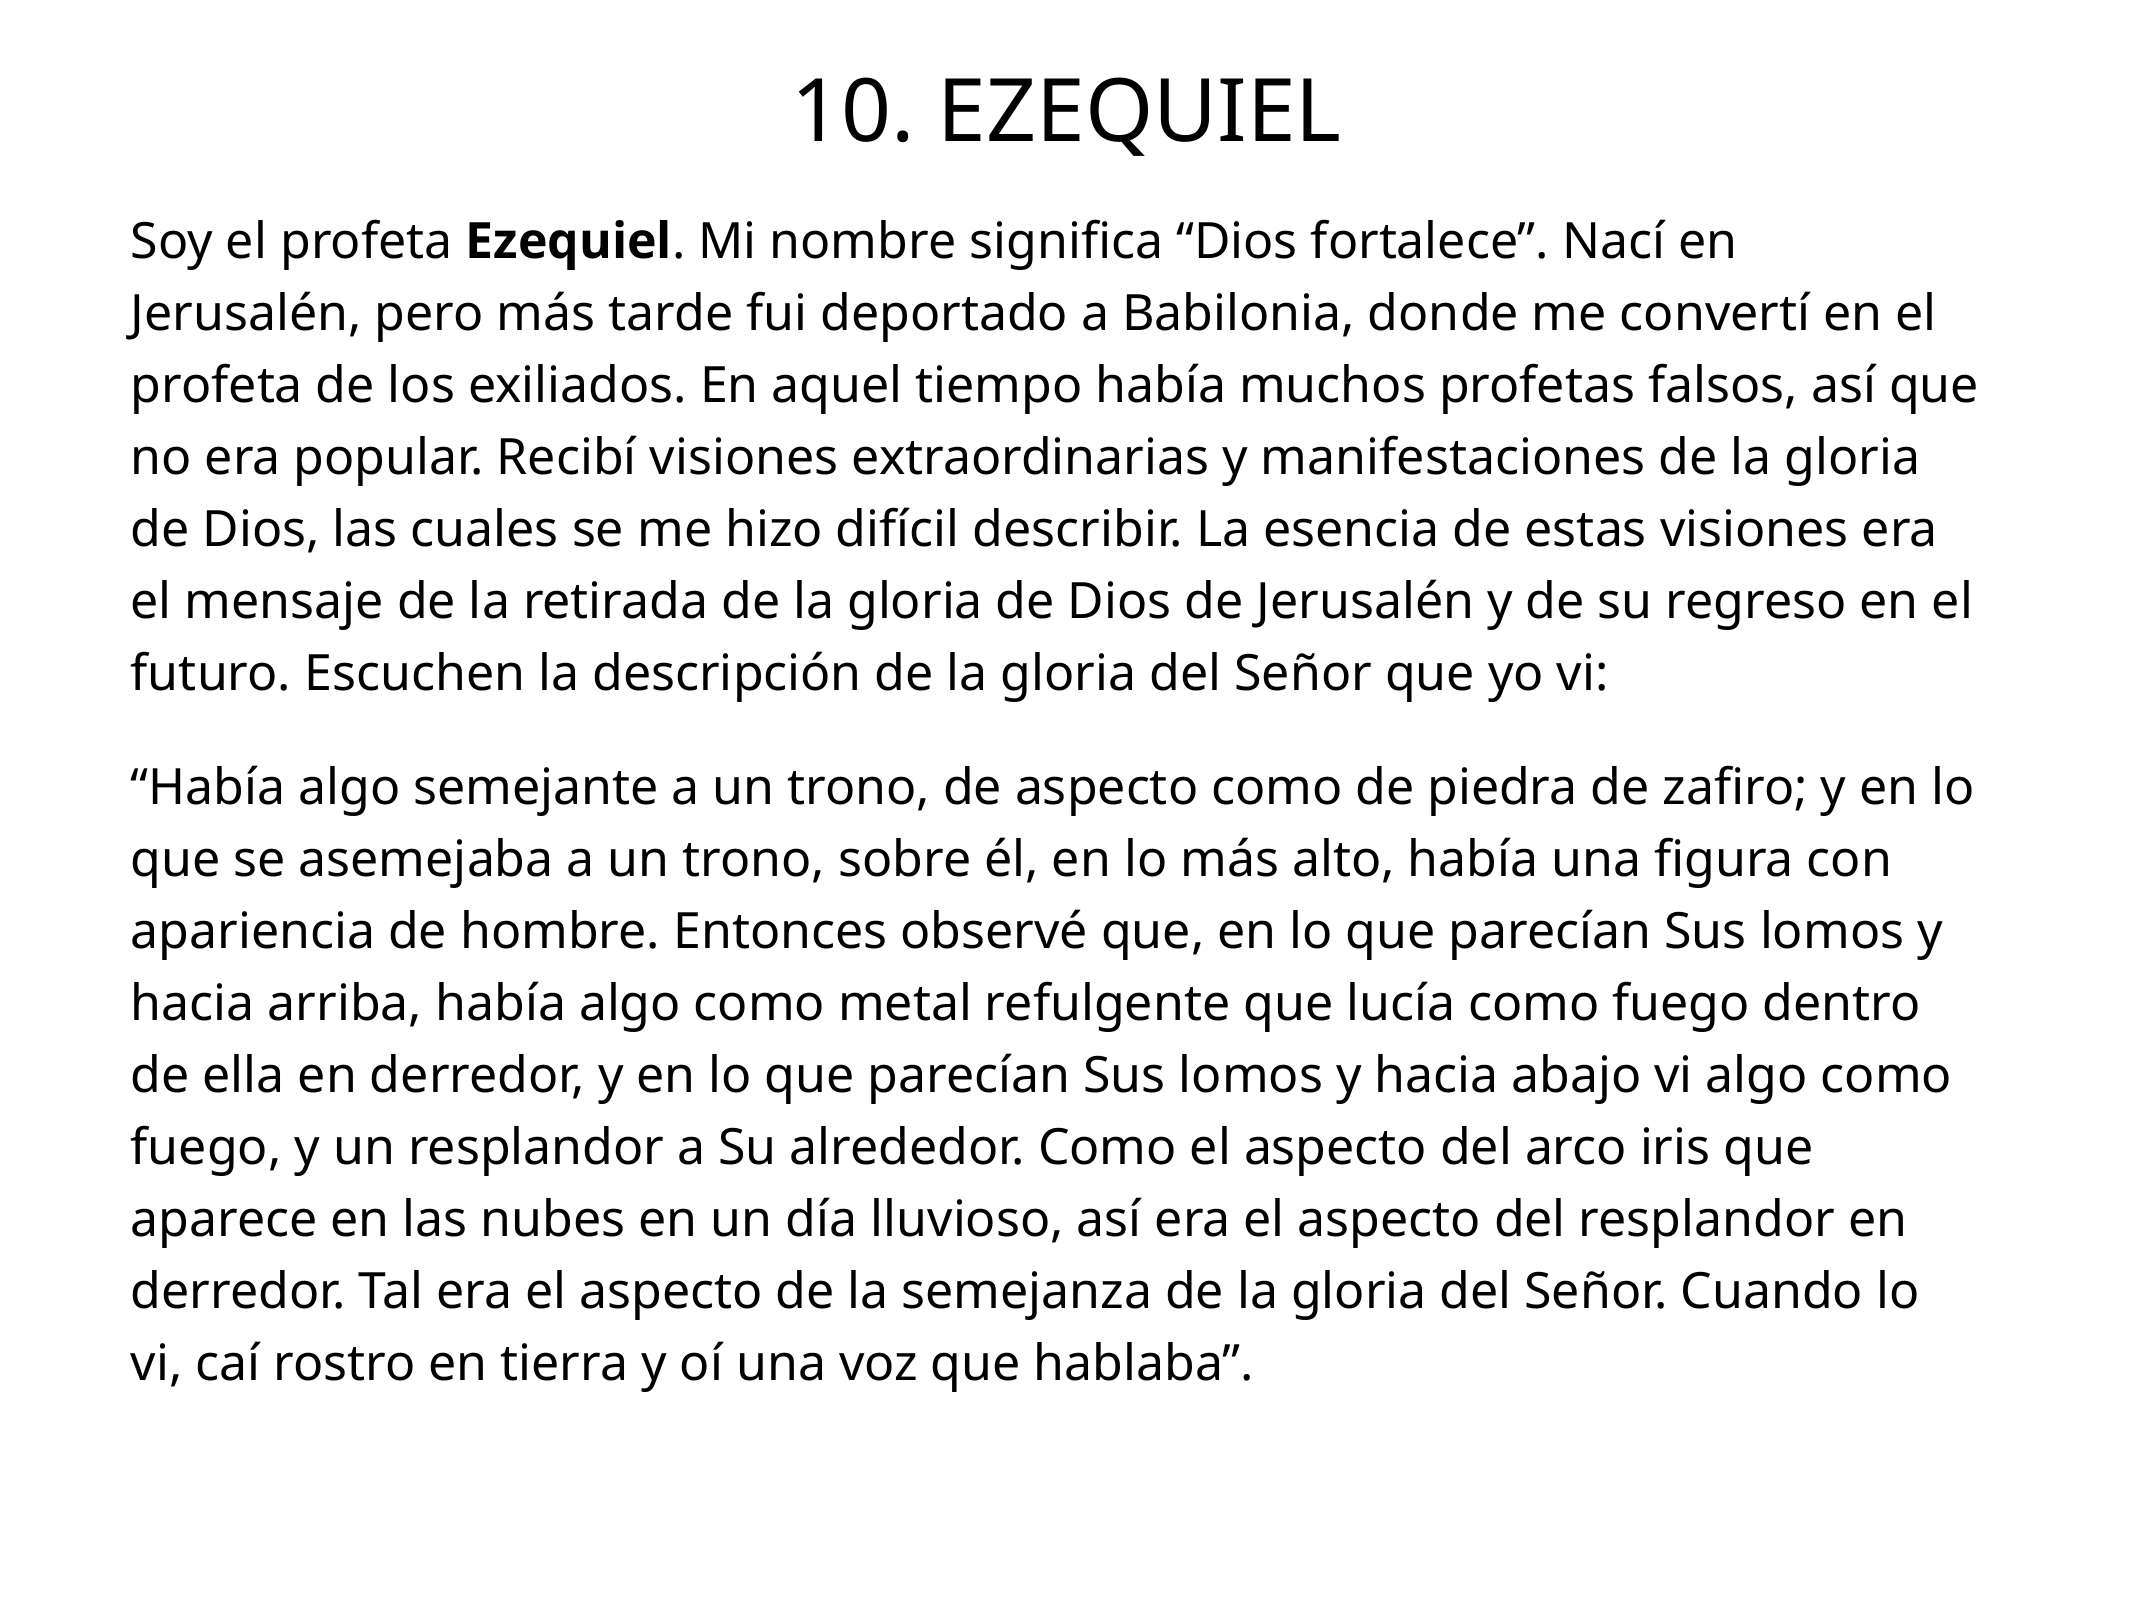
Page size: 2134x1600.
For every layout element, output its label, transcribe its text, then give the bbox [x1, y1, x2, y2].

text_box 10. EZEQUIEL [608, 49, 1525, 164]
text_box Soy el profeta Ezequiel. Mi nombre significa “Dios fortalece”. Nací en Jerusalén, pero más tarde fui deportado a Babilonia, donde me convertí en el profeta de los exiliados. En aquel tiempo había muchos profetas falsos, así que no era popular. Recibí visiones extraordinarias y manifestaciones de la gloria de Dios, las cuales se me hizo difícil describir. La esencia de estas visiones era el mensaje de la retirada de la gloria de Dios de Jerusalén y de su regreso en el futuro. Escuchen la descripción de la gloria del Señor que yo vi: “Había algo semejante a un trono, de aspecto como de piedra de zafiro; y en lo que se asemejaba a un trono, sobre él, en lo más alto, había una figura con apariencia de hombre. Entonces observé que, en lo que parecían Sus lomos y hacia arriba, había algo como metal refulgente que lucía como fuego dentro de ella en derredor, y en lo que parecían Sus lomos y hacia abajo vi algo como fuego, y un resplandor a Su alrededor. Como el aspecto del arco iris que aparece en las nubes en un día lluvioso, así era el aspecto del resplandor en derredor. Tal era el aspecto de la semejanza de la gloria del Señor. Cuando lo vi, caí rostro en tierra y oí una voz que hablaba”. [126, 192, 1987, 1395]
